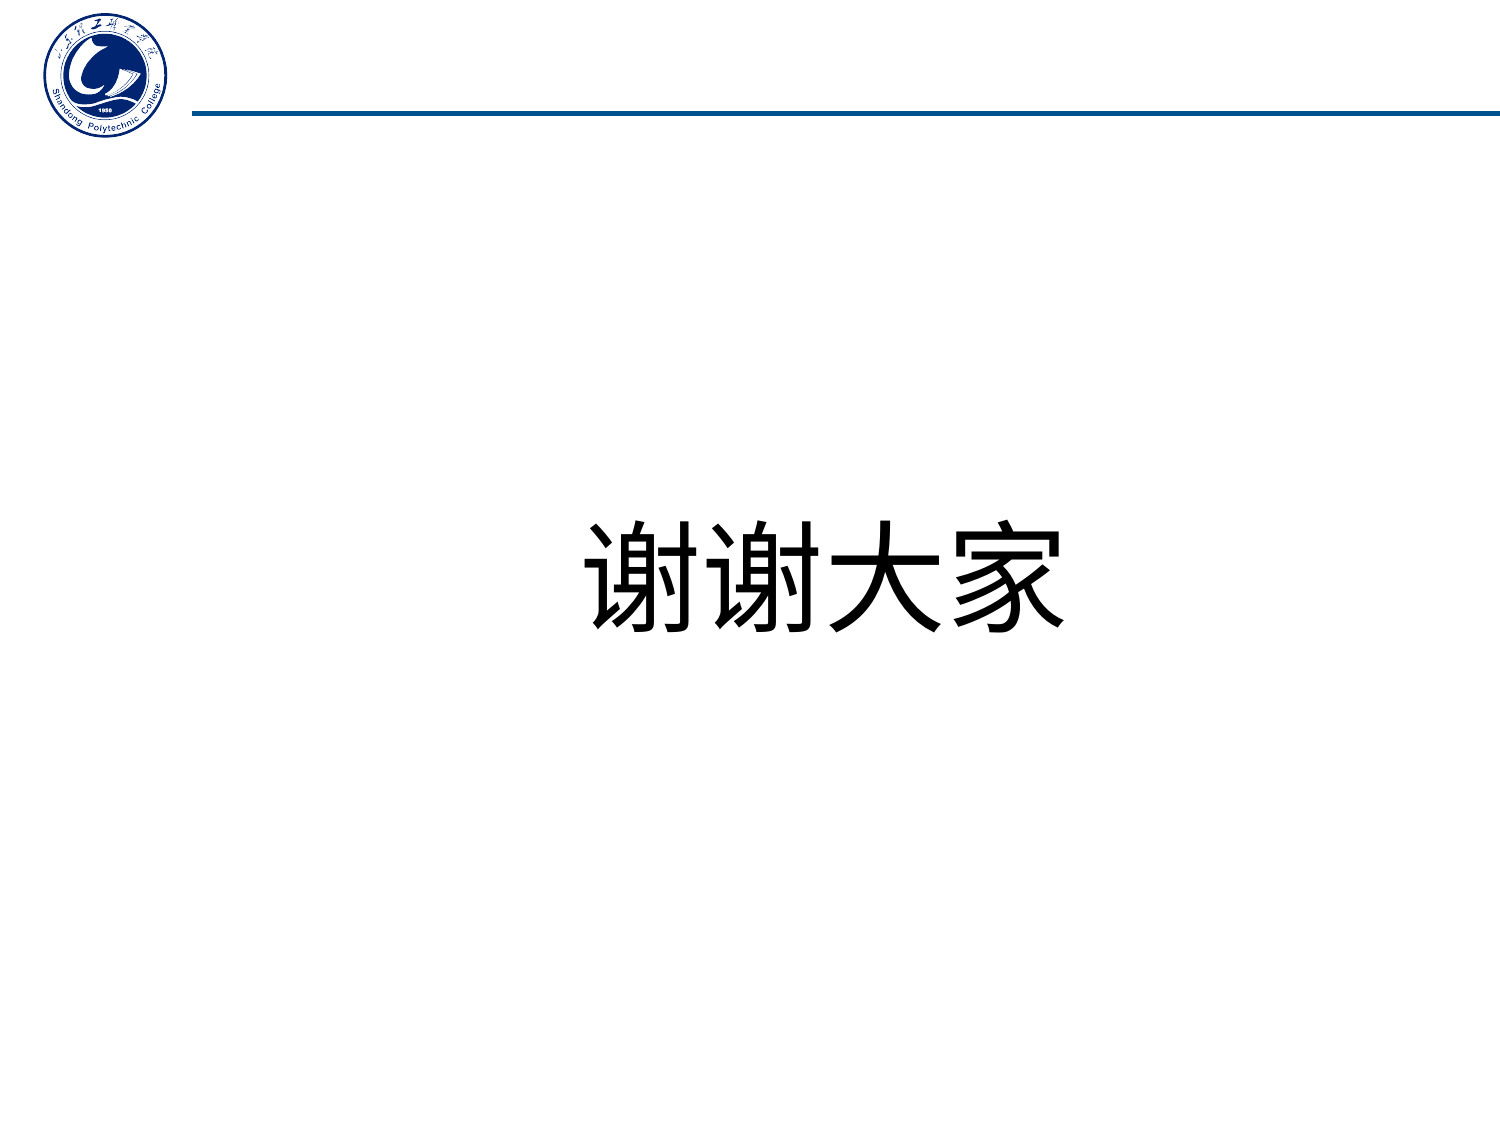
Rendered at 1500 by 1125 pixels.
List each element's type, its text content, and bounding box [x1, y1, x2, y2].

picture [43, 7, 174, 138]
title 谢谢大家 [279, 493, 1370, 712]
